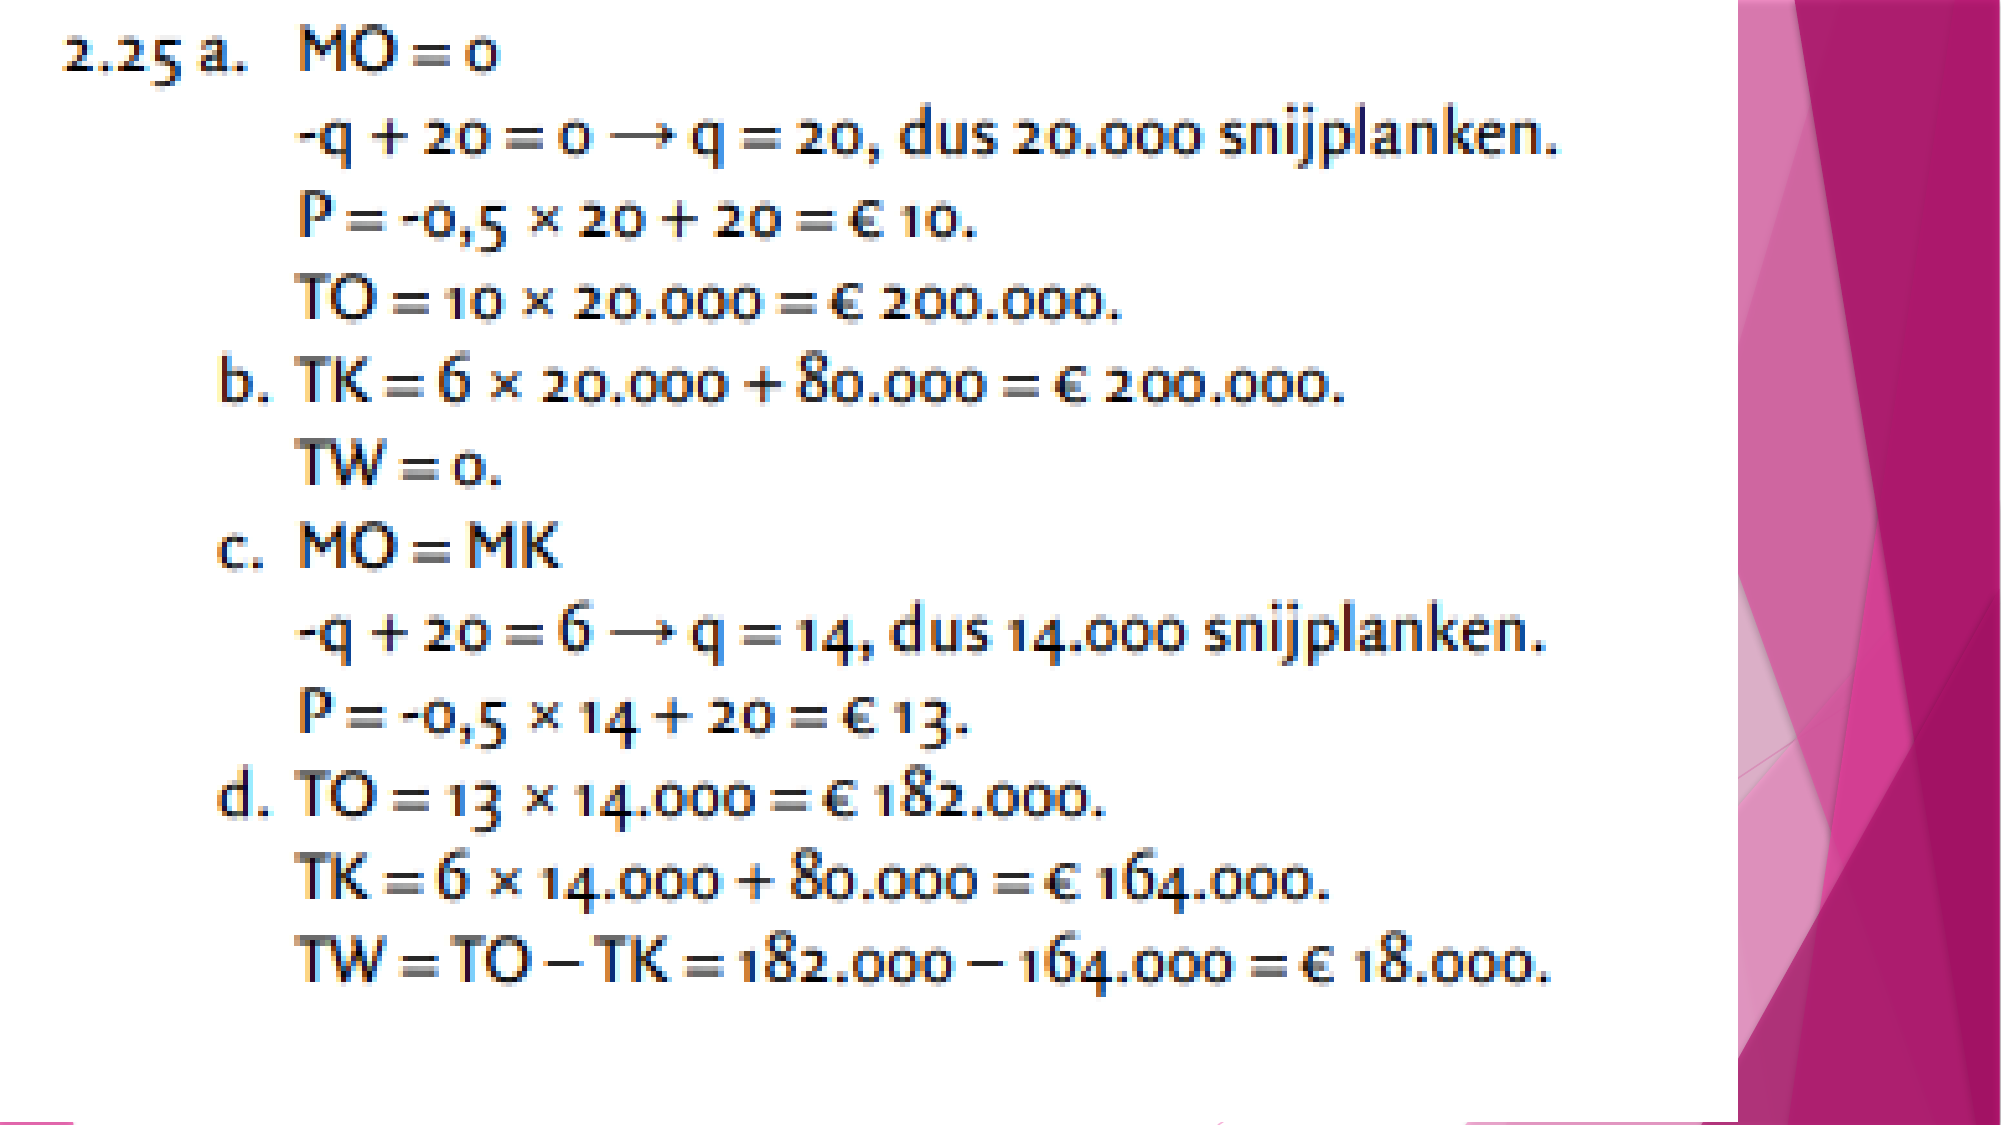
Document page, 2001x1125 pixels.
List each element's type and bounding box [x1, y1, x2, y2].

picture [0, 0, 1738, 1123]
